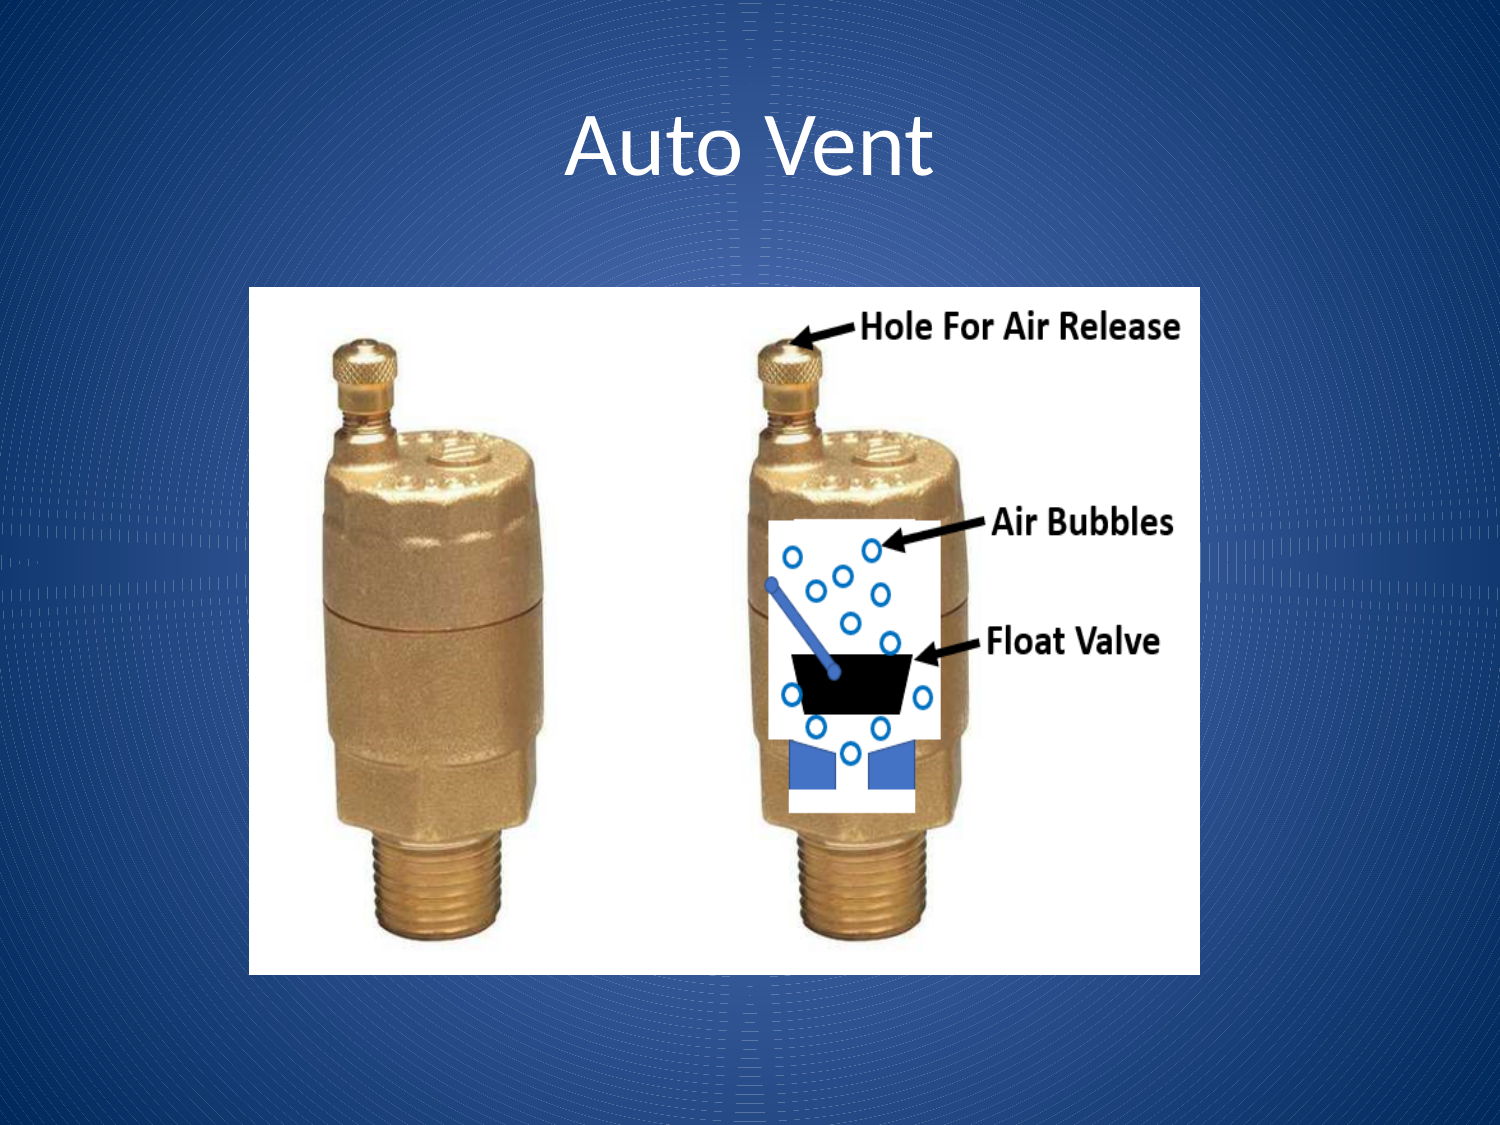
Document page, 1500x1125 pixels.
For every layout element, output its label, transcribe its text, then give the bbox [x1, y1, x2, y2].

title Auto Vent [75, 45, 1425, 233]
picture [249, 287, 1201, 976]
